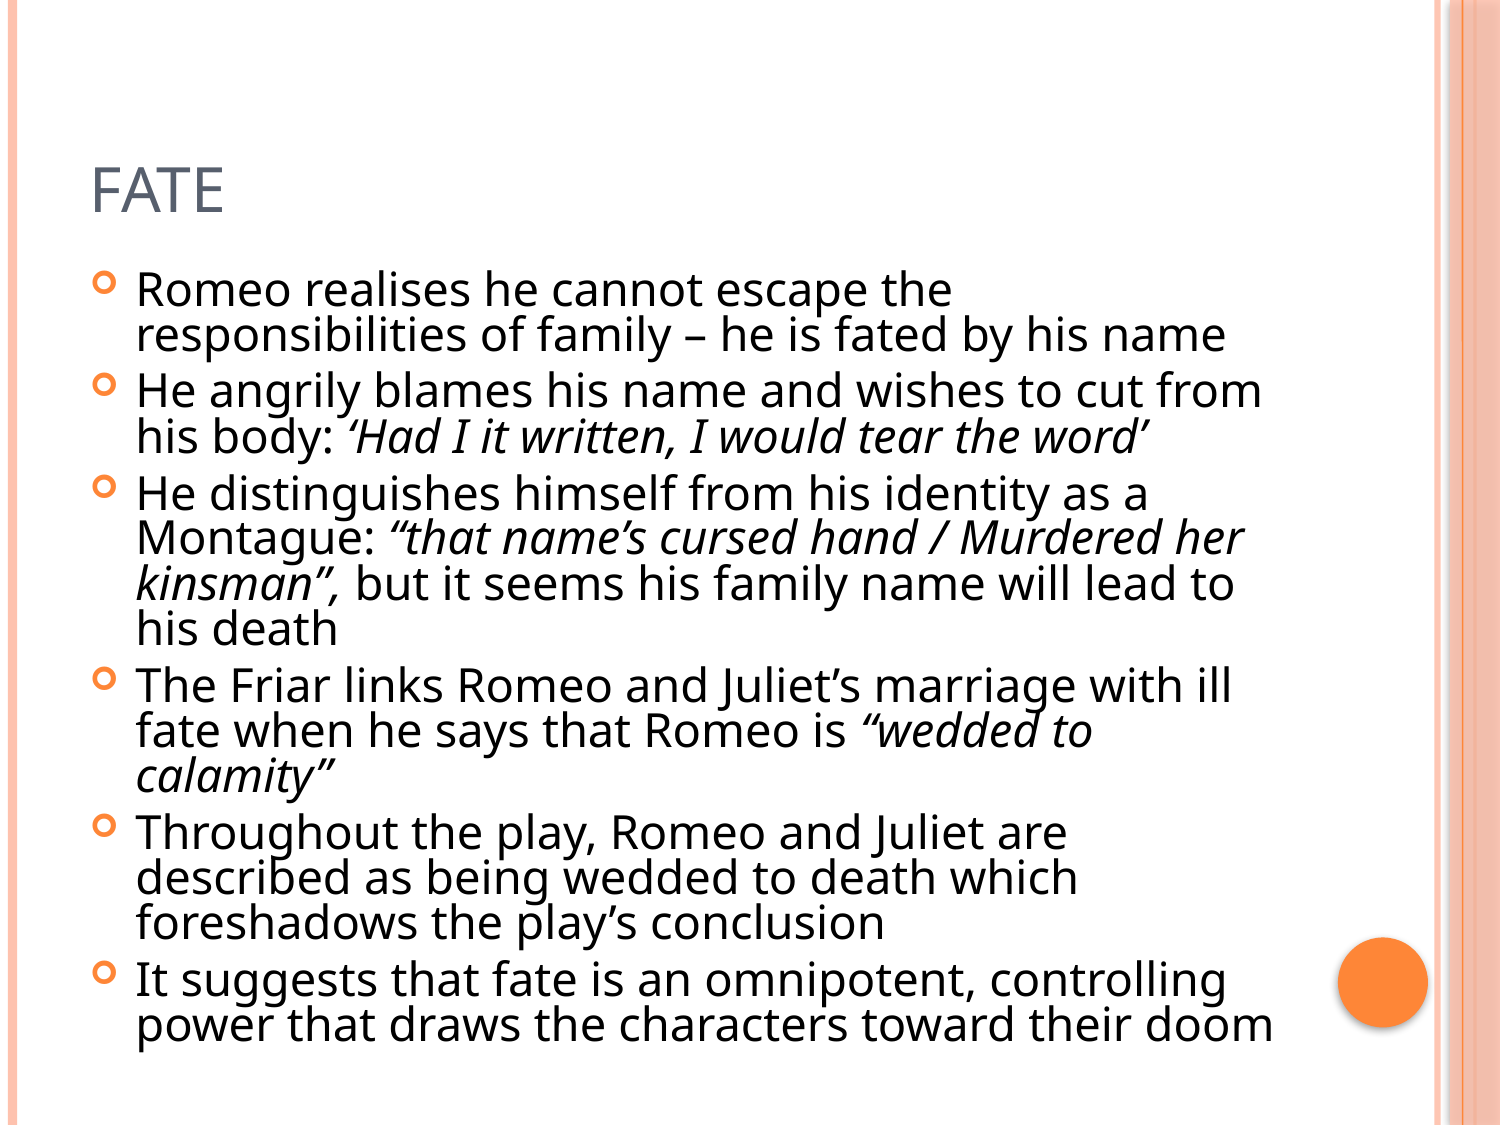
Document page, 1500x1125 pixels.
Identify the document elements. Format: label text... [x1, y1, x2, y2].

title Fate [75, 45, 1300, 233]
list Romeo realises he cannot escape the responsibilities of family – he is fated by his name He angrily blames his name and wishes to cut from his body: ‘Had I it written, I would tear the word’ He distinguishes himself from his identity as a Montague: “that name’s cursed hand / Murdered her kinsman”, but it seems his family name will lead to his death The Friar links Romeo and Juliet’s marriage with ill fate when he says that Romeo is “wedded to calamity” Throughout the play, Romeo and Juliet are described as being wedded to death which foreshadows the play’s conclusion It suggests that fate is an omnipotent, controlling power that draws the characters toward their doom [75, 262, 1300, 1062]
